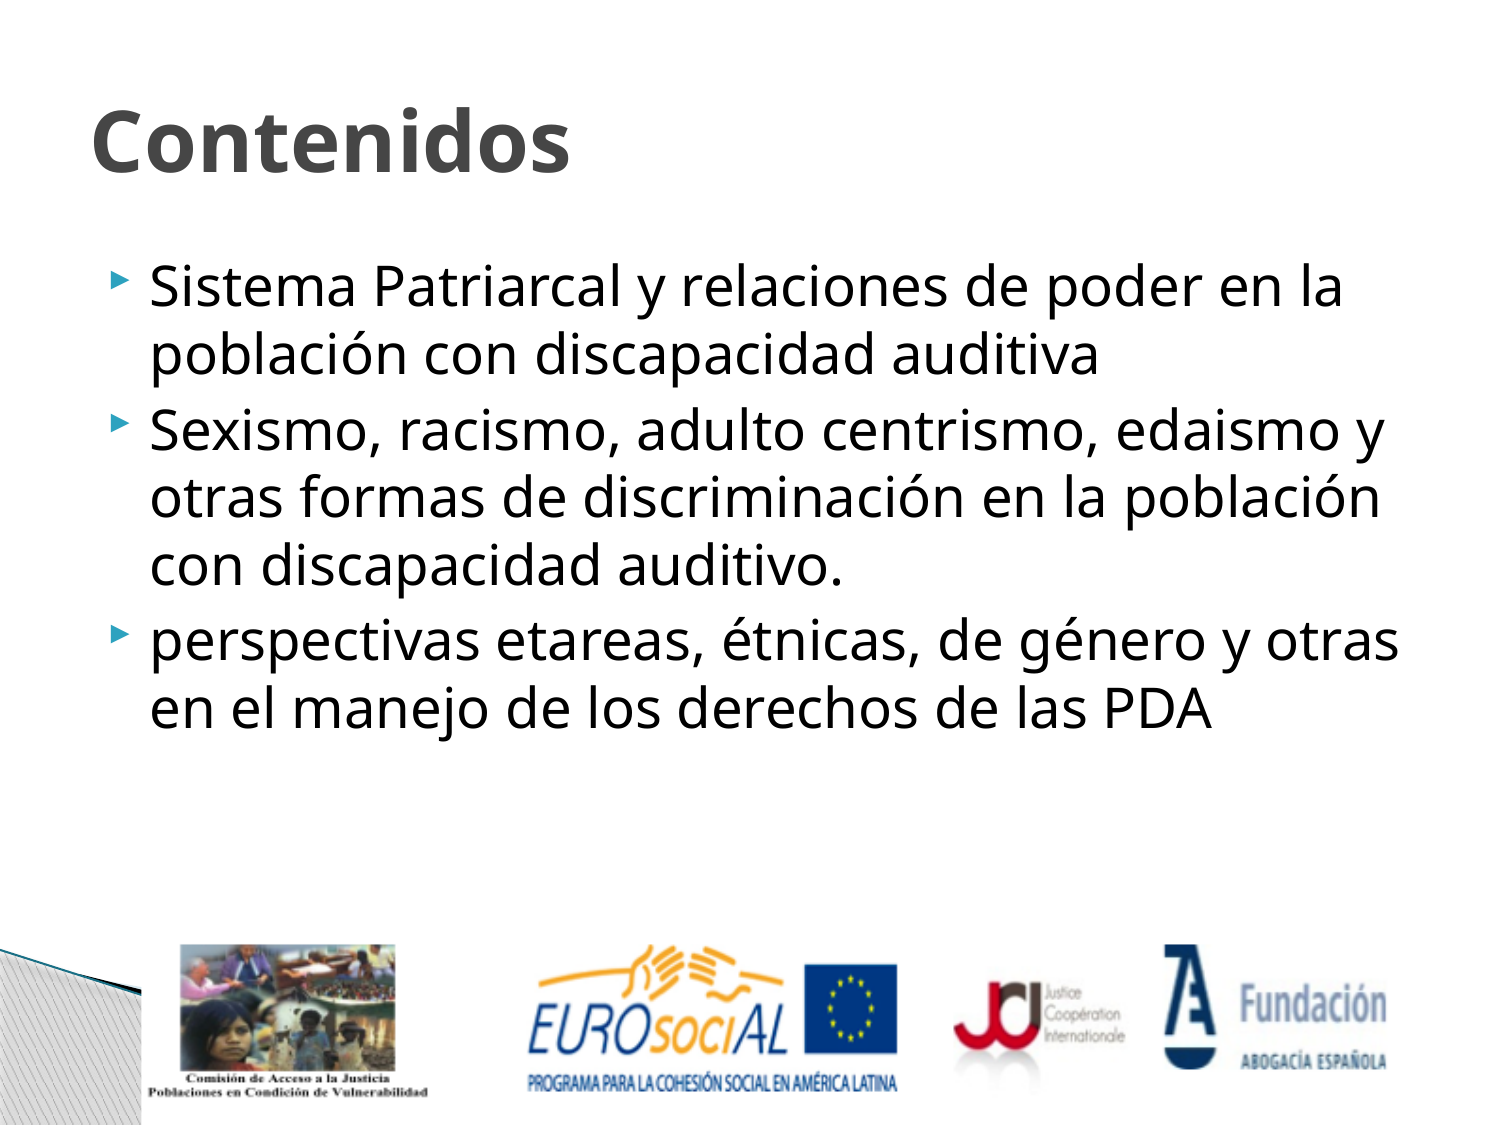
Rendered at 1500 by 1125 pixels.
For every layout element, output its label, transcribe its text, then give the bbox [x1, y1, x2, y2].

list Sistema Patriarcal y relaciones de poder en la población con discapacidad auditiva Sexismo, racismo, adulto centrismo, edaismo y otras formas de discriminación en la población con discapacidad auditivo. perspectivas etareas, étnicas, de género y otras en el manejo de los derechos de las PDA [75, 243, 1425, 986]
picture [140, 943, 1388, 1125]
title Contenidos [75, 45, 1425, 233]
